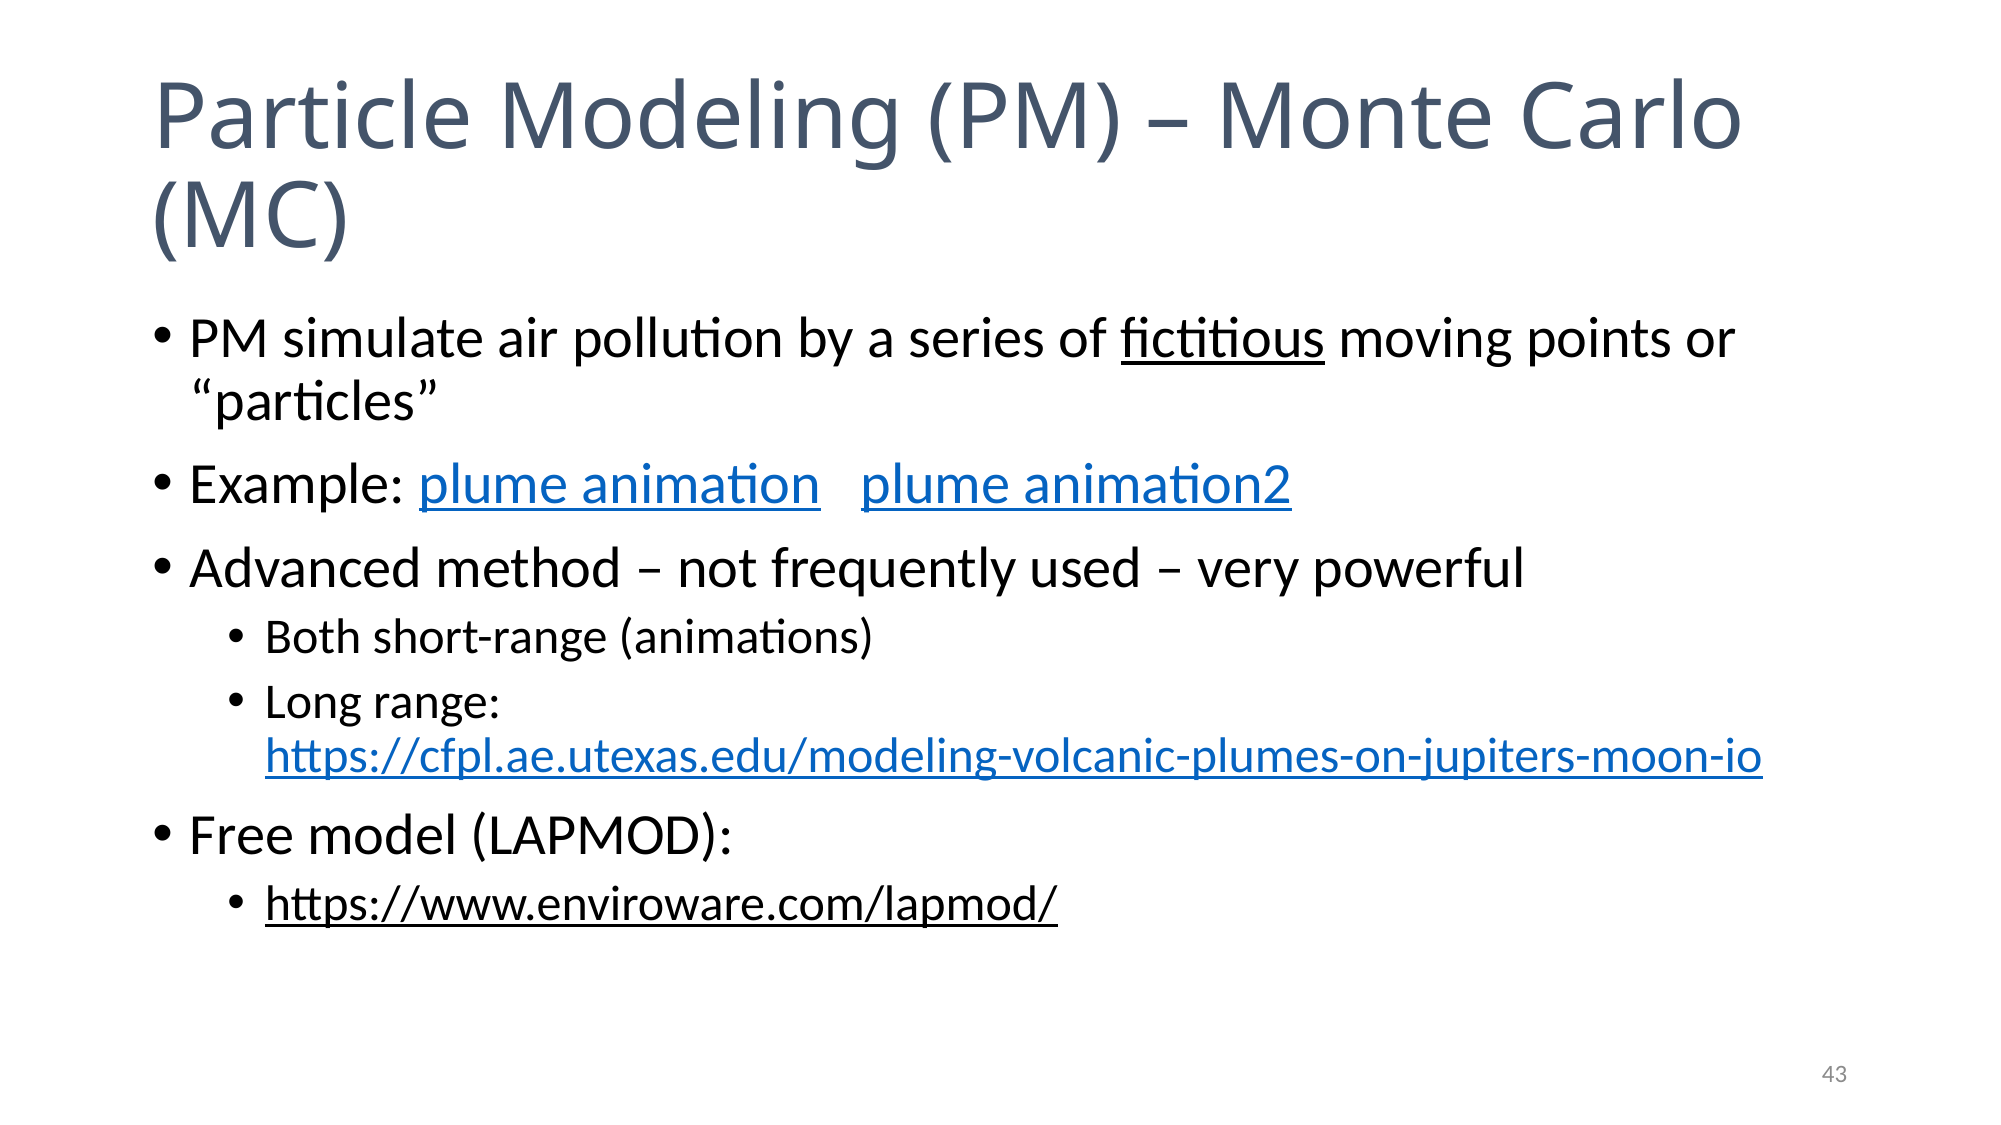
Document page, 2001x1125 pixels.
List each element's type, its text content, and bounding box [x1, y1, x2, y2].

slide_number 43 [1412, 1042, 1863, 1103]
title Particle Modeling (PM) – Monte Carlo (MC) [137, 59, 1863, 278]
list PM simulate air pollution by a series of fictitious moving points or “particles” Example: plume animation plume animation2 Advanced method – not frequently used – very powerful Both short-range (animations) Long range: https://cfpl.ae.utexas.edu/modeling-volcanic-plumes-on-jupiters-moon-io Free model (LAPMOD): https://www.enviroware.com/lapmod/ [137, 299, 1863, 1014]
